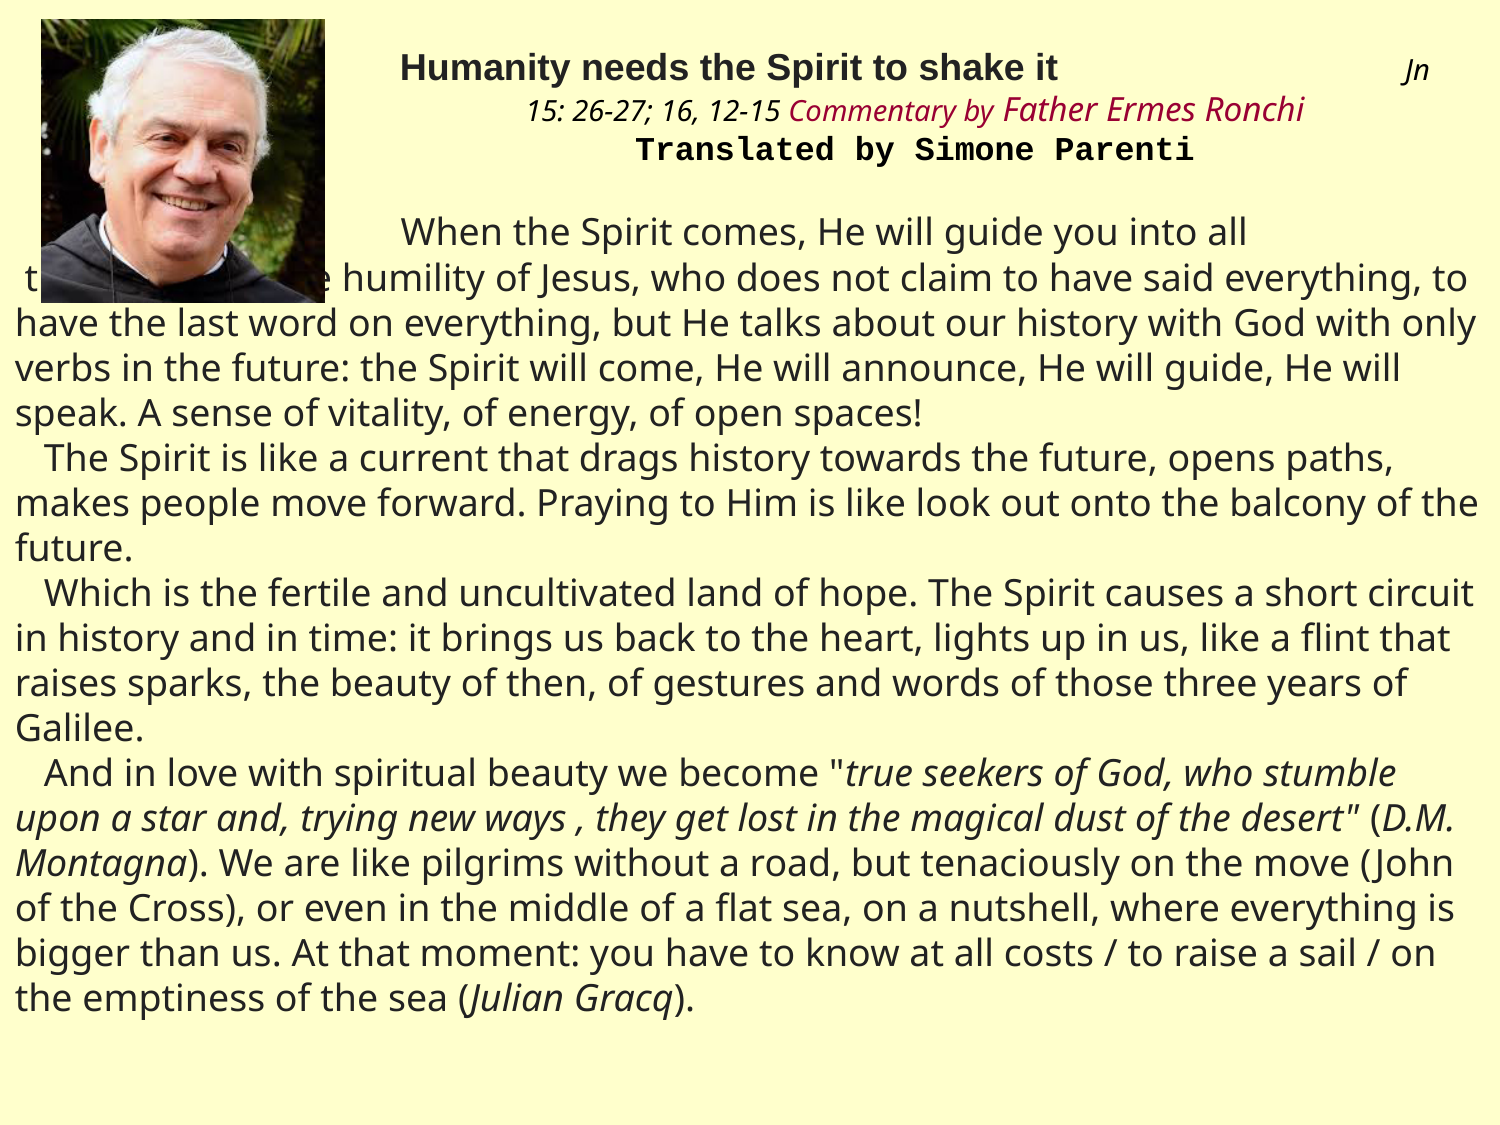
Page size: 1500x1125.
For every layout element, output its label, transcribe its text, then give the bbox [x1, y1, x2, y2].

text_box Humanity needs the Spirit to shake it Jn 15: 26-27; 16, 12-15 Commentary by Father Ermes Ronchi Translated by Simone Parenti [383, 35, 1447, 175]
picture [41, 19, 325, 303]
text_box When the Spirit comes, He will guide you into all the truth. It is the humility of Jesus, who does not claim to have said everything, to have the last word on everything, but He talks about our history with God with only verbs in the future: the Spirit will come, He will announce, He will guide, He will speak. A sense of vitality, of energy, of open spaces! The Spirit is like a current that drags history towards the future, opens paths, makes people move forward. Praying to Him is like look out onto the balcony of the future. Which is the fertile and uncultivated land of hope. The Spirit causes a short circuit in history and in time: it brings us back to the heart, lights up in us, like a flint that raises sparks, the beauty of then, of gestures and words of those three years of Galilee. And in love with spiritual beauty we become "true seekers of God, who stumble upon a star and, trying new ways , they get lost in the magical dust of the desert" (D.M. Montagna). We are like pilgrims without a road, but tenaciously on the move (John of the Cross), or even in the middle of a flat sea, on a nutshell, where everything is bigger than us. At that moment: you have to know at all costs / to raise a sail / on the emptiness of the sea (Julian Gracq). [0, 196, 1500, 1027]
